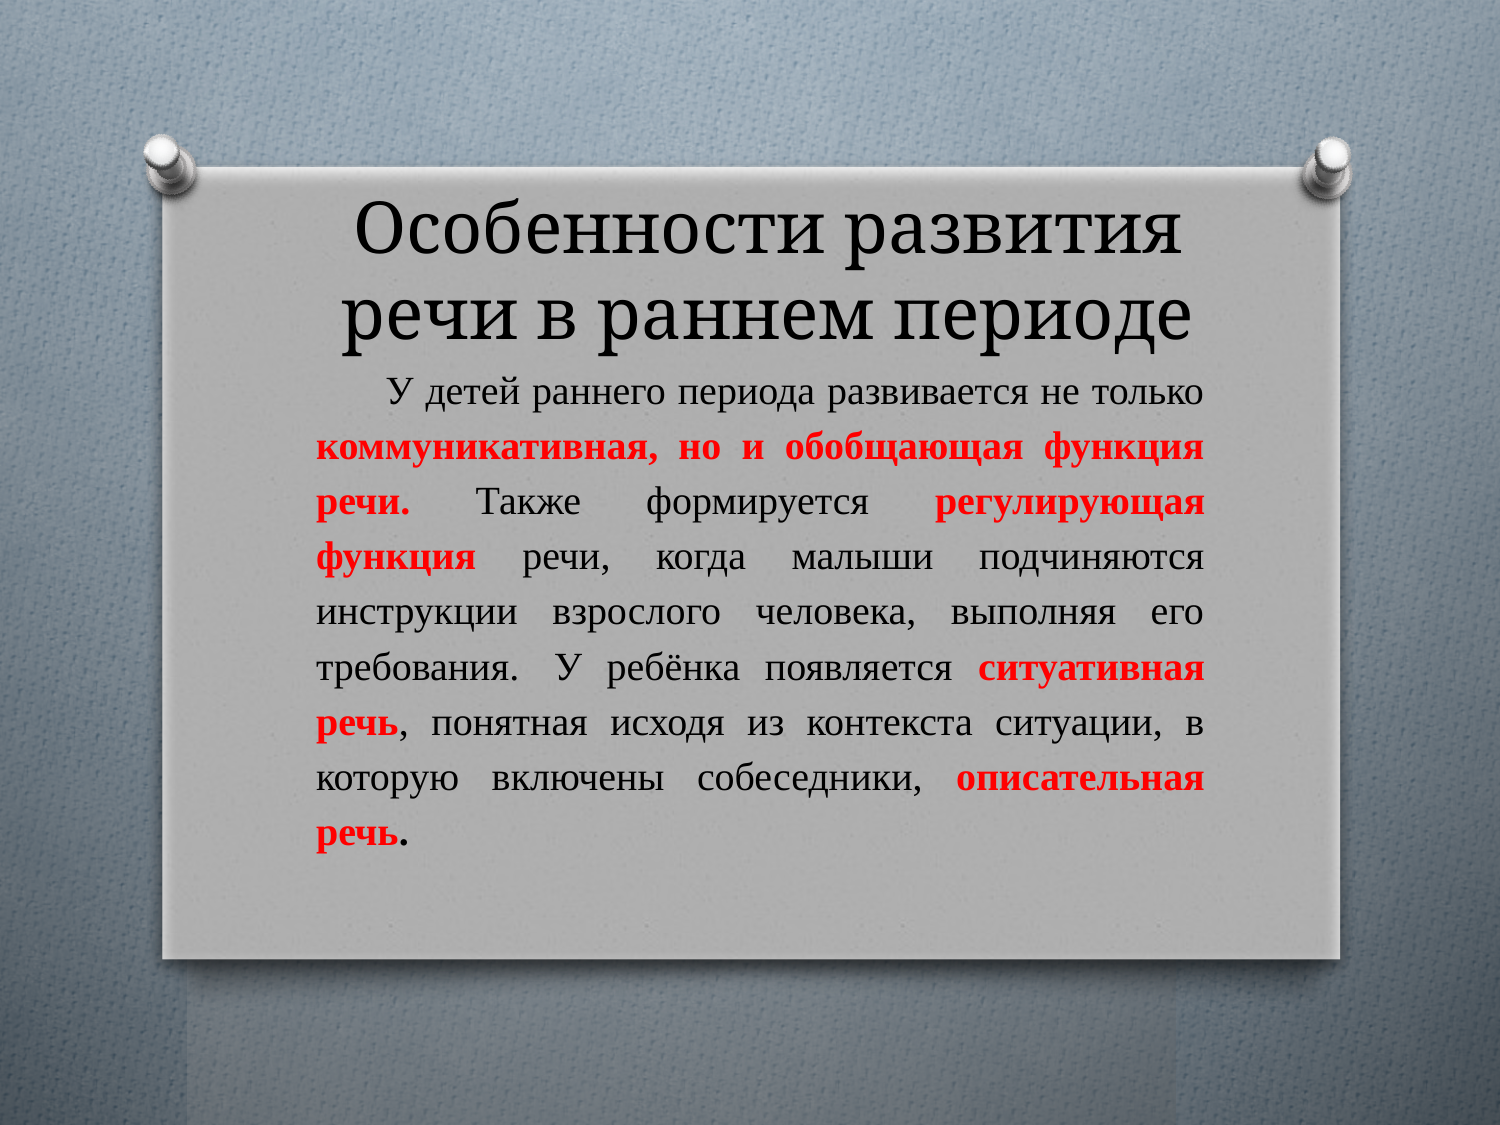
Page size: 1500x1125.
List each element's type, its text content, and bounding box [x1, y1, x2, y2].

title Особенности развития речи в раннем периоде [289, 172, 1247, 362]
picture [112, 100, 235, 224]
subtitle У детей раннего периода развивается не только коммуникативная, но и обобщающая функция речи. Также формируется регулирующая функция речи, когда малыши подчиняются инструкции взрослого человека, выполняя его требования. У ребёнка появляется ситуативная речь, понятная исходя из контекста ситуации, в которую включены собеседники, описательная речь. [301, 349, 1221, 863]
picture [1274, 109, 1396, 230]
